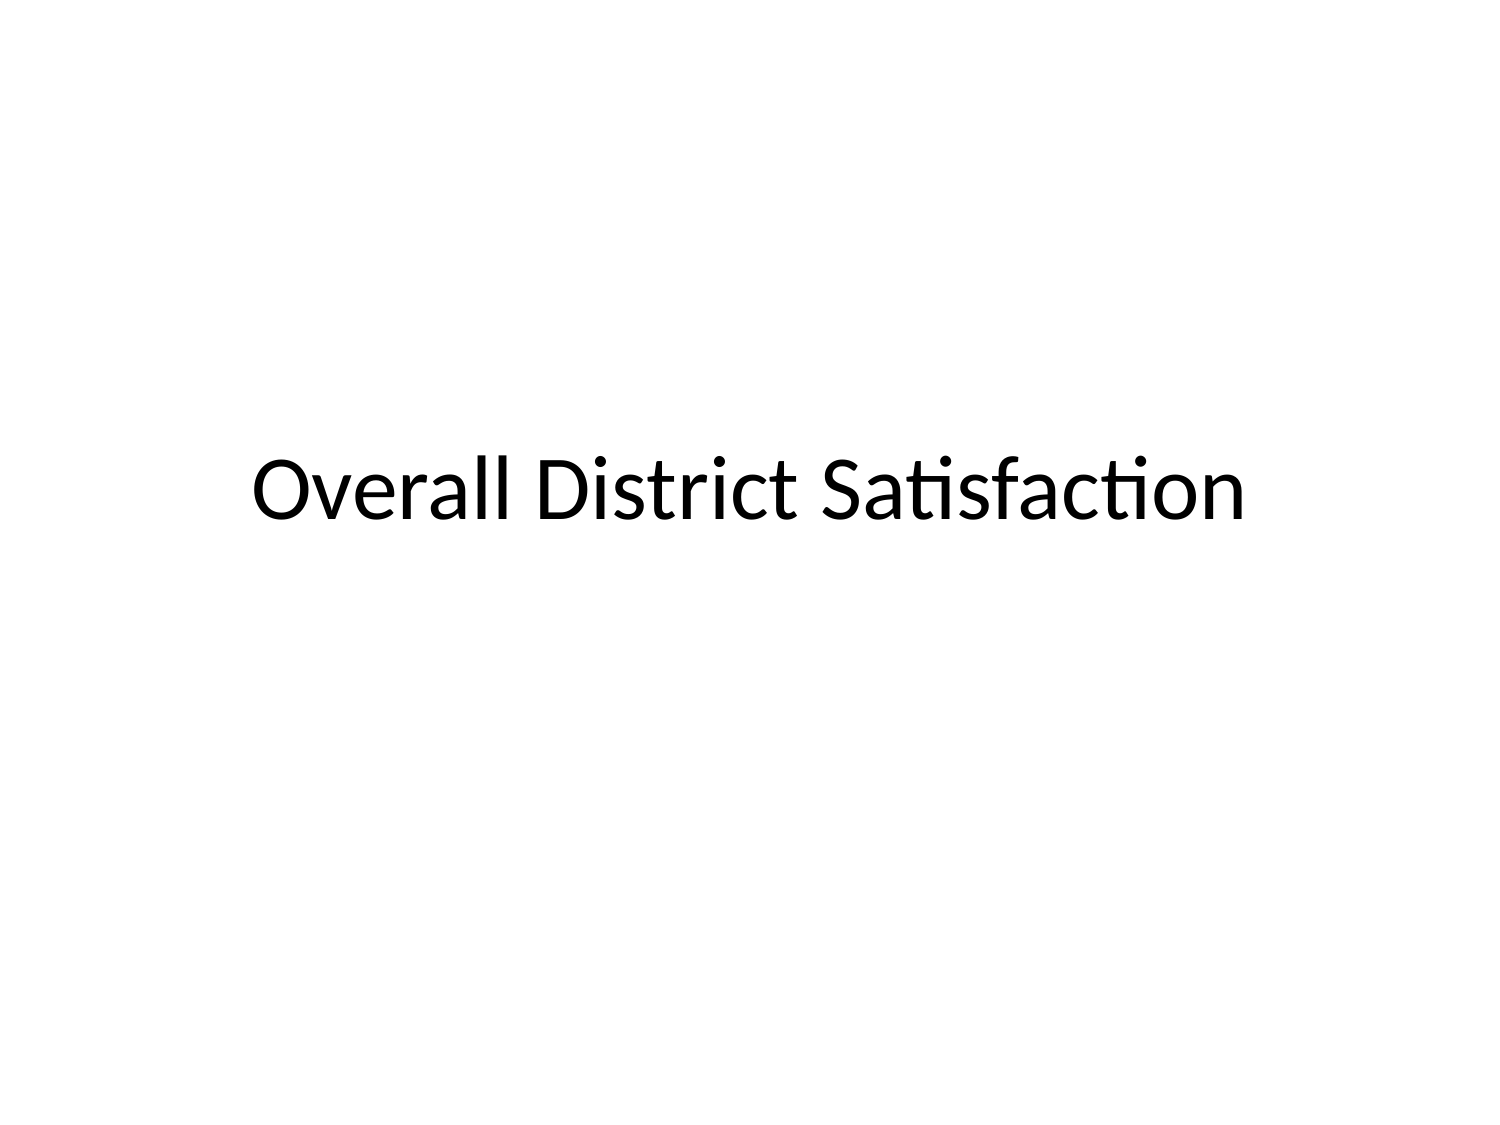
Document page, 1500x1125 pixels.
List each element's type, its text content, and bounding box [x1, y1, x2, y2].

title Overall District Satisfaction [0, 362, 1500, 604]
